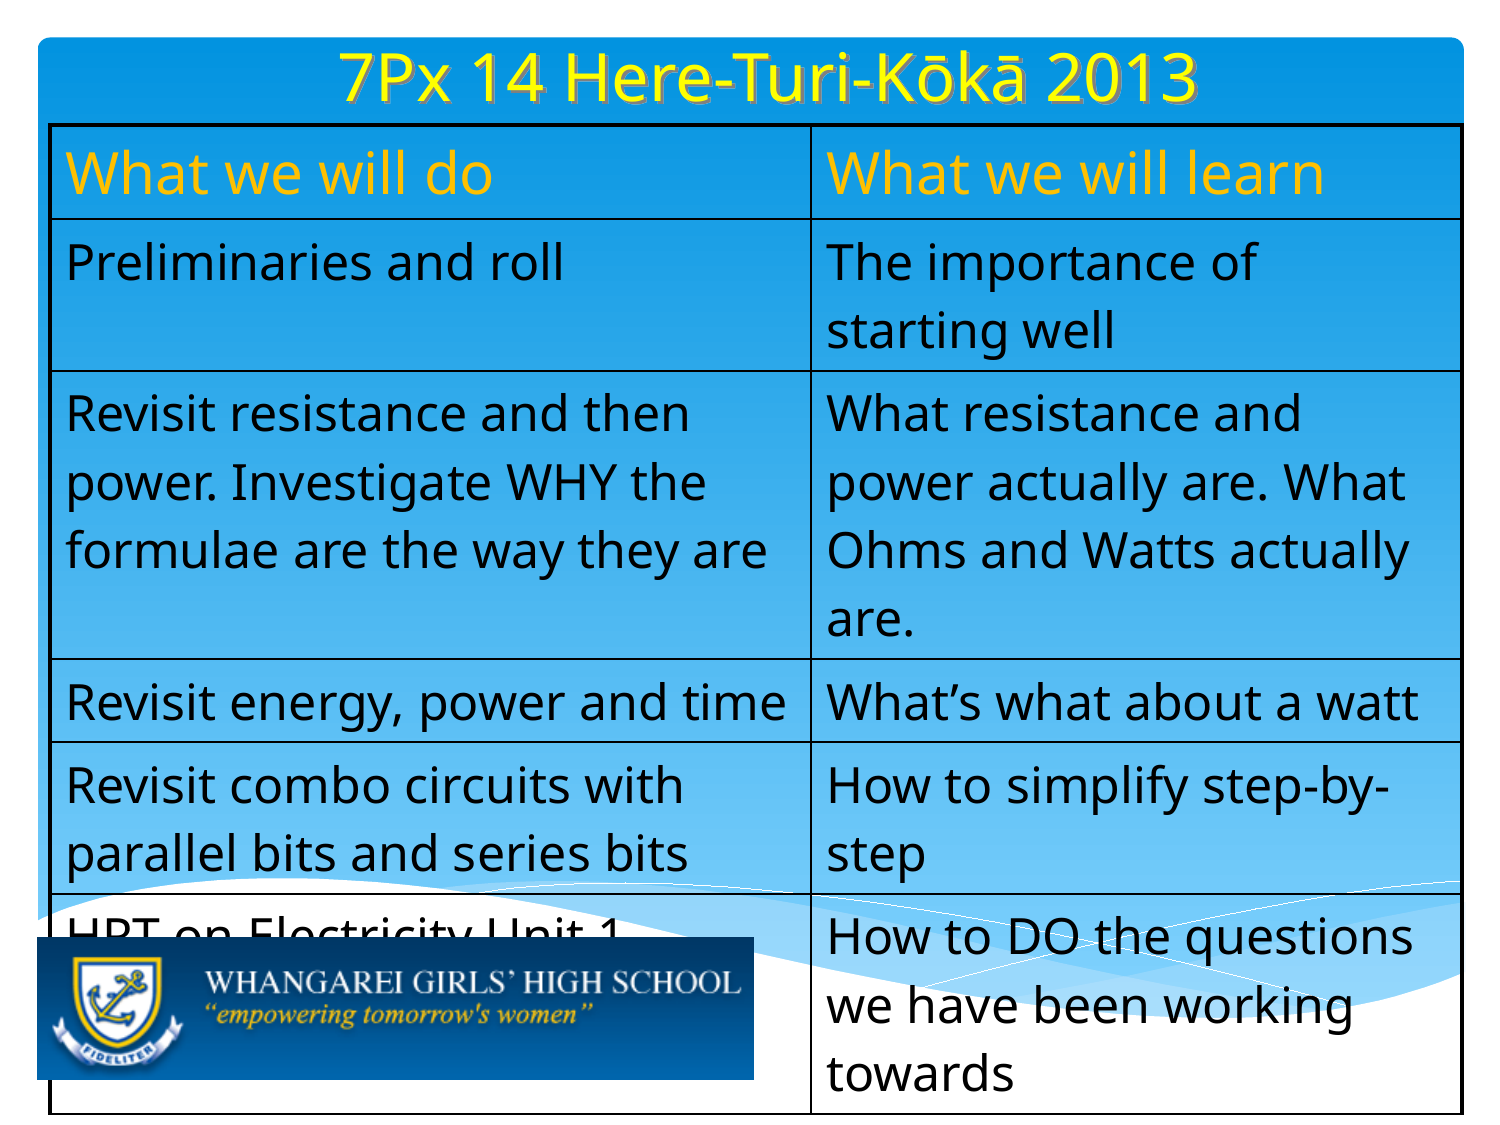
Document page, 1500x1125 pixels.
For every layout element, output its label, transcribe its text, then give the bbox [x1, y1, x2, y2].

table_cell Revisit resistance and then power. Investigate WHY the formulae are the way they are [52, 372, 810, 658]
picture [37, 937, 754, 1080]
table_cell How to DO the questions we have been working towards [812, 895, 1460, 1113]
table_header What we will learn [812, 127, 1460, 218]
table_cell Preliminaries and roll [52, 220, 810, 370]
table_cell The importance of starting well [812, 220, 1460, 370]
table_cell Revisit combo circuits with parallel bits and series bits [52, 743, 810, 893]
table_cell What resistance and power actually are. What Ohms and Watts actually are. [812, 372, 1460, 658]
table_cell Revisit energy, power and time [52, 660, 810, 741]
text_box 7Px 14 Here-Turi-Kōkā 2013 [162, 24, 1375, 123]
table_header What we will do [52, 127, 810, 218]
table_cell What’s what about a watt [812, 660, 1460, 741]
table_cell How to simplify step-by-step [812, 743, 1460, 893]
table_cell HRT on Electricity Unit 1 [52, 895, 810, 1113]
